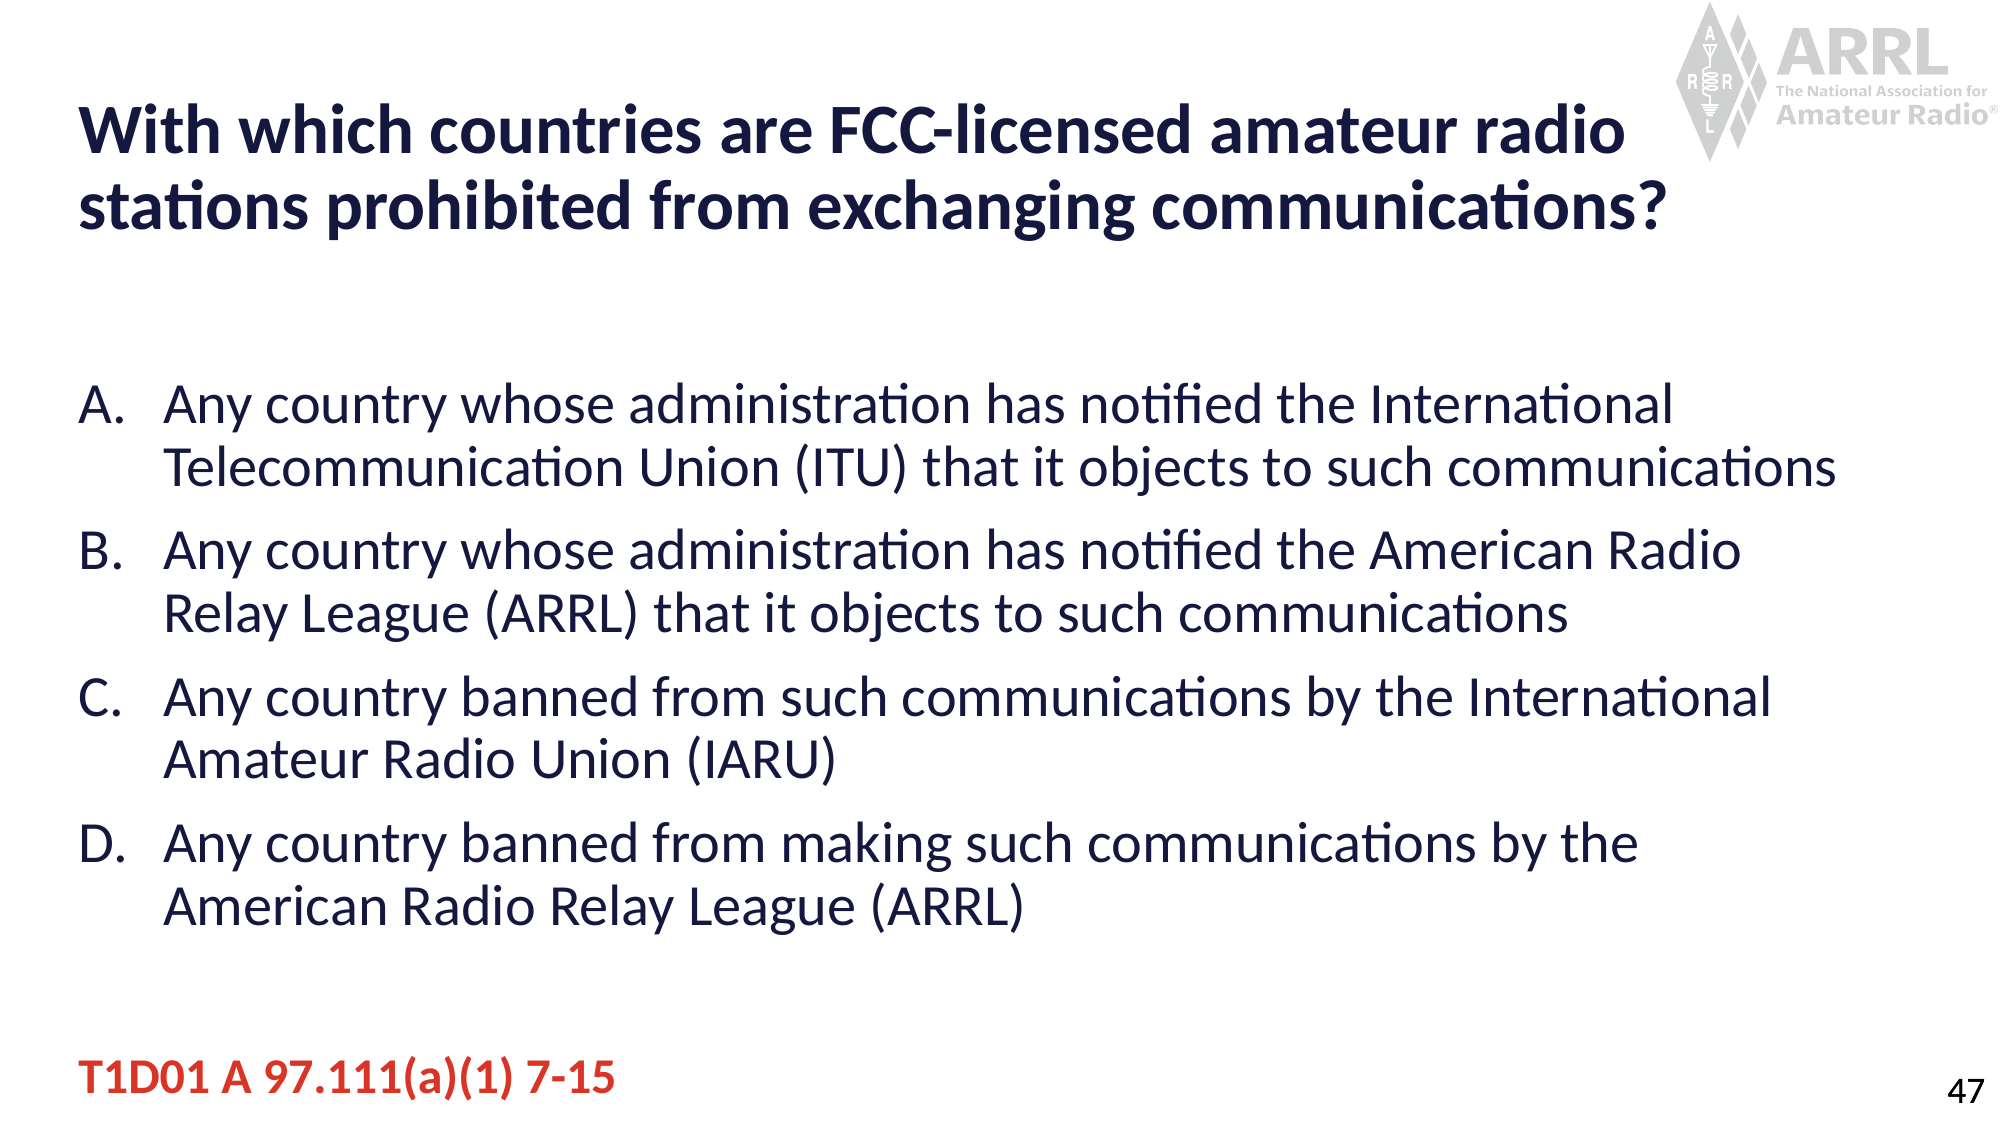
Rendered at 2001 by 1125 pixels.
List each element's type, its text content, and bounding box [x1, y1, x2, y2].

text_box T1D01 A 97.111(a)(1) 7-15 [63, 1036, 921, 1112]
title With which countries are FCC-licensed amateur radio stations prohibited from exchanging communications? [63, 59, 1863, 278]
picture [1674, 0, 2000, 164]
list Any country whose administration has notified the International Telecommunication Union (ITU) that it objects to such communications Any country whose administration has notified the American Radio Relay League (ARRL) that it objects to such communications Any country banned from such communications by the International Amateur Radio Union (IARU) Any country banned from making such communications by the American Radio Relay League (ARRL) [63, 365, 1863, 989]
